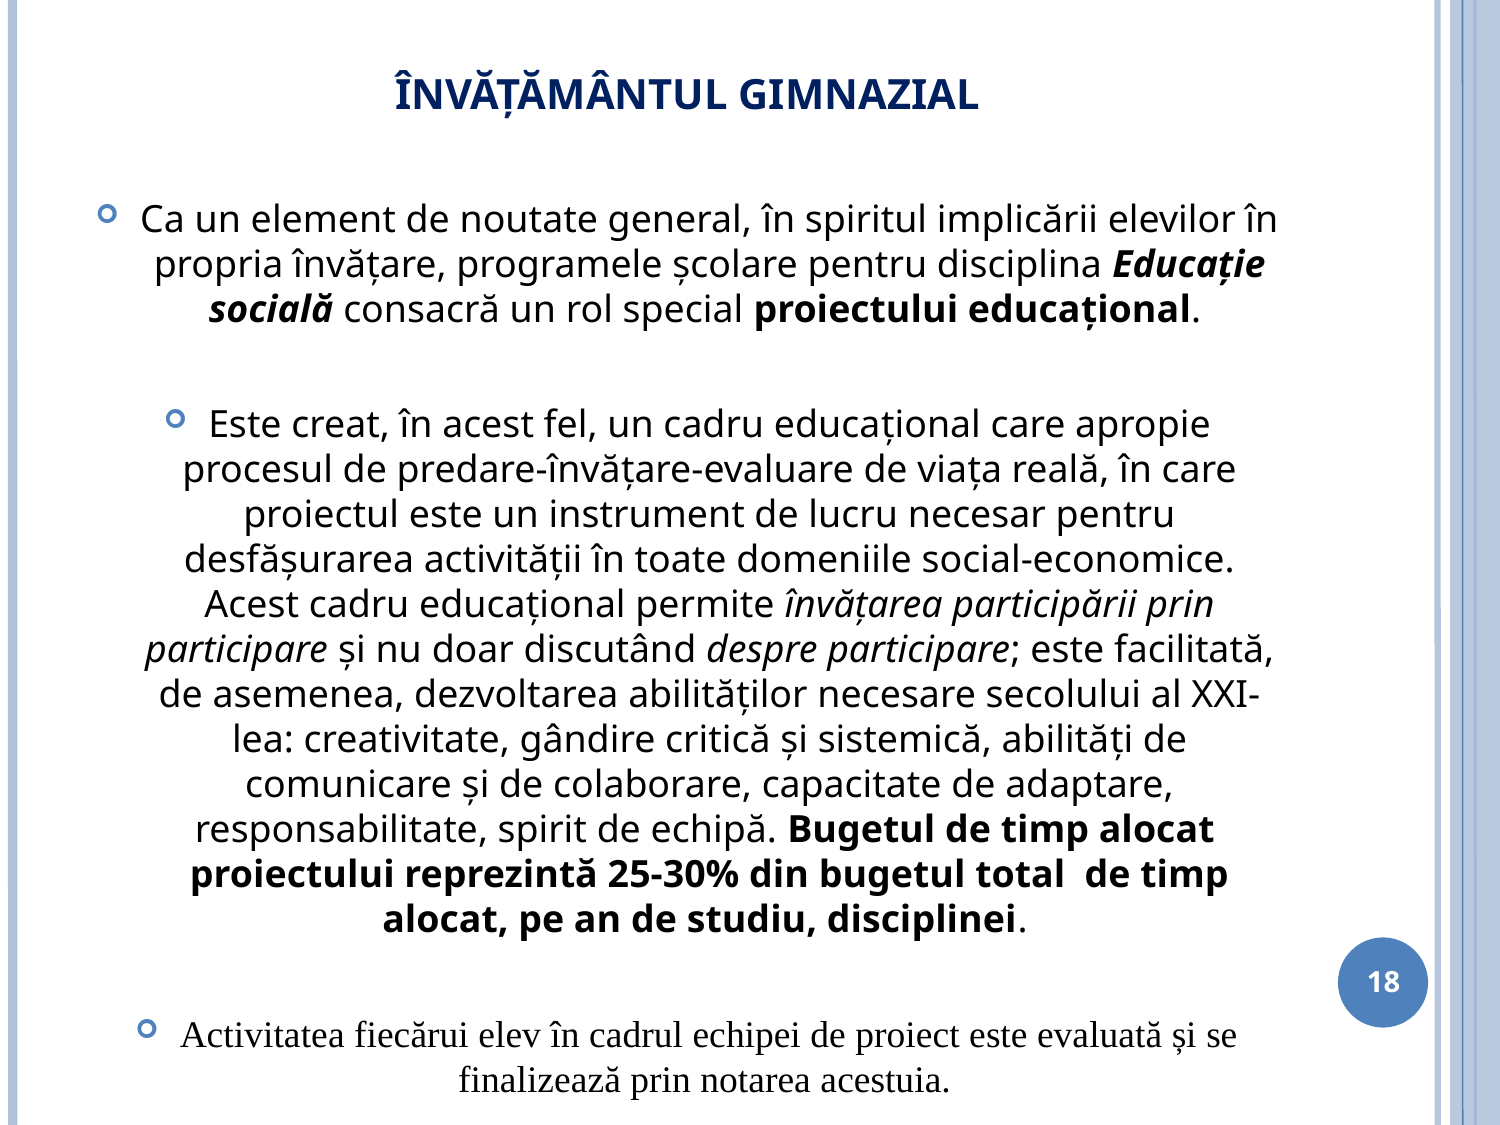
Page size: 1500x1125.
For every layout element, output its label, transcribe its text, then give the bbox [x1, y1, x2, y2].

text_box Ca un element de noutate general, în spiritul implicării elevilor în propria învățare, programele școlare pentru disciplina Educație socială consacră un rol special proiectului educațional. Este creat, în acest fel, un cadru educațional care apropie procesul de predare-învățare-evaluare de viața reală, în care proiectul este un instrument de lucru necesar pentru desfășurarea activității în toate domeniile social-economice. Acest cadru educațional permite învățarea participării prin participare și nu doar discutând despre participare; este facilitată, de asemenea, dezvoltarea abilităților necesare secolului al XXI-lea: creativitate, gândire critică și sistemică, abilități de comunicare și de colaborare, capacitate de adaptare, responsabilitate, spirit de echipă. Bugetul de timp alocat proiectului reprezintă 25-30% din bugetul total de timp alocat, pe an de studiu, disciplinei. Activitatea fiecărui elev în cadrul echipei de proiect este evaluată și se finalizează prin notarea acestuia. [75, 187, 1300, 1062]
text_box ÎNVĂȚĂMÂNTUL GIMNAZIAL [75, 45, 1300, 125]
text_box 18 [1333, 940, 1434, 1026]
